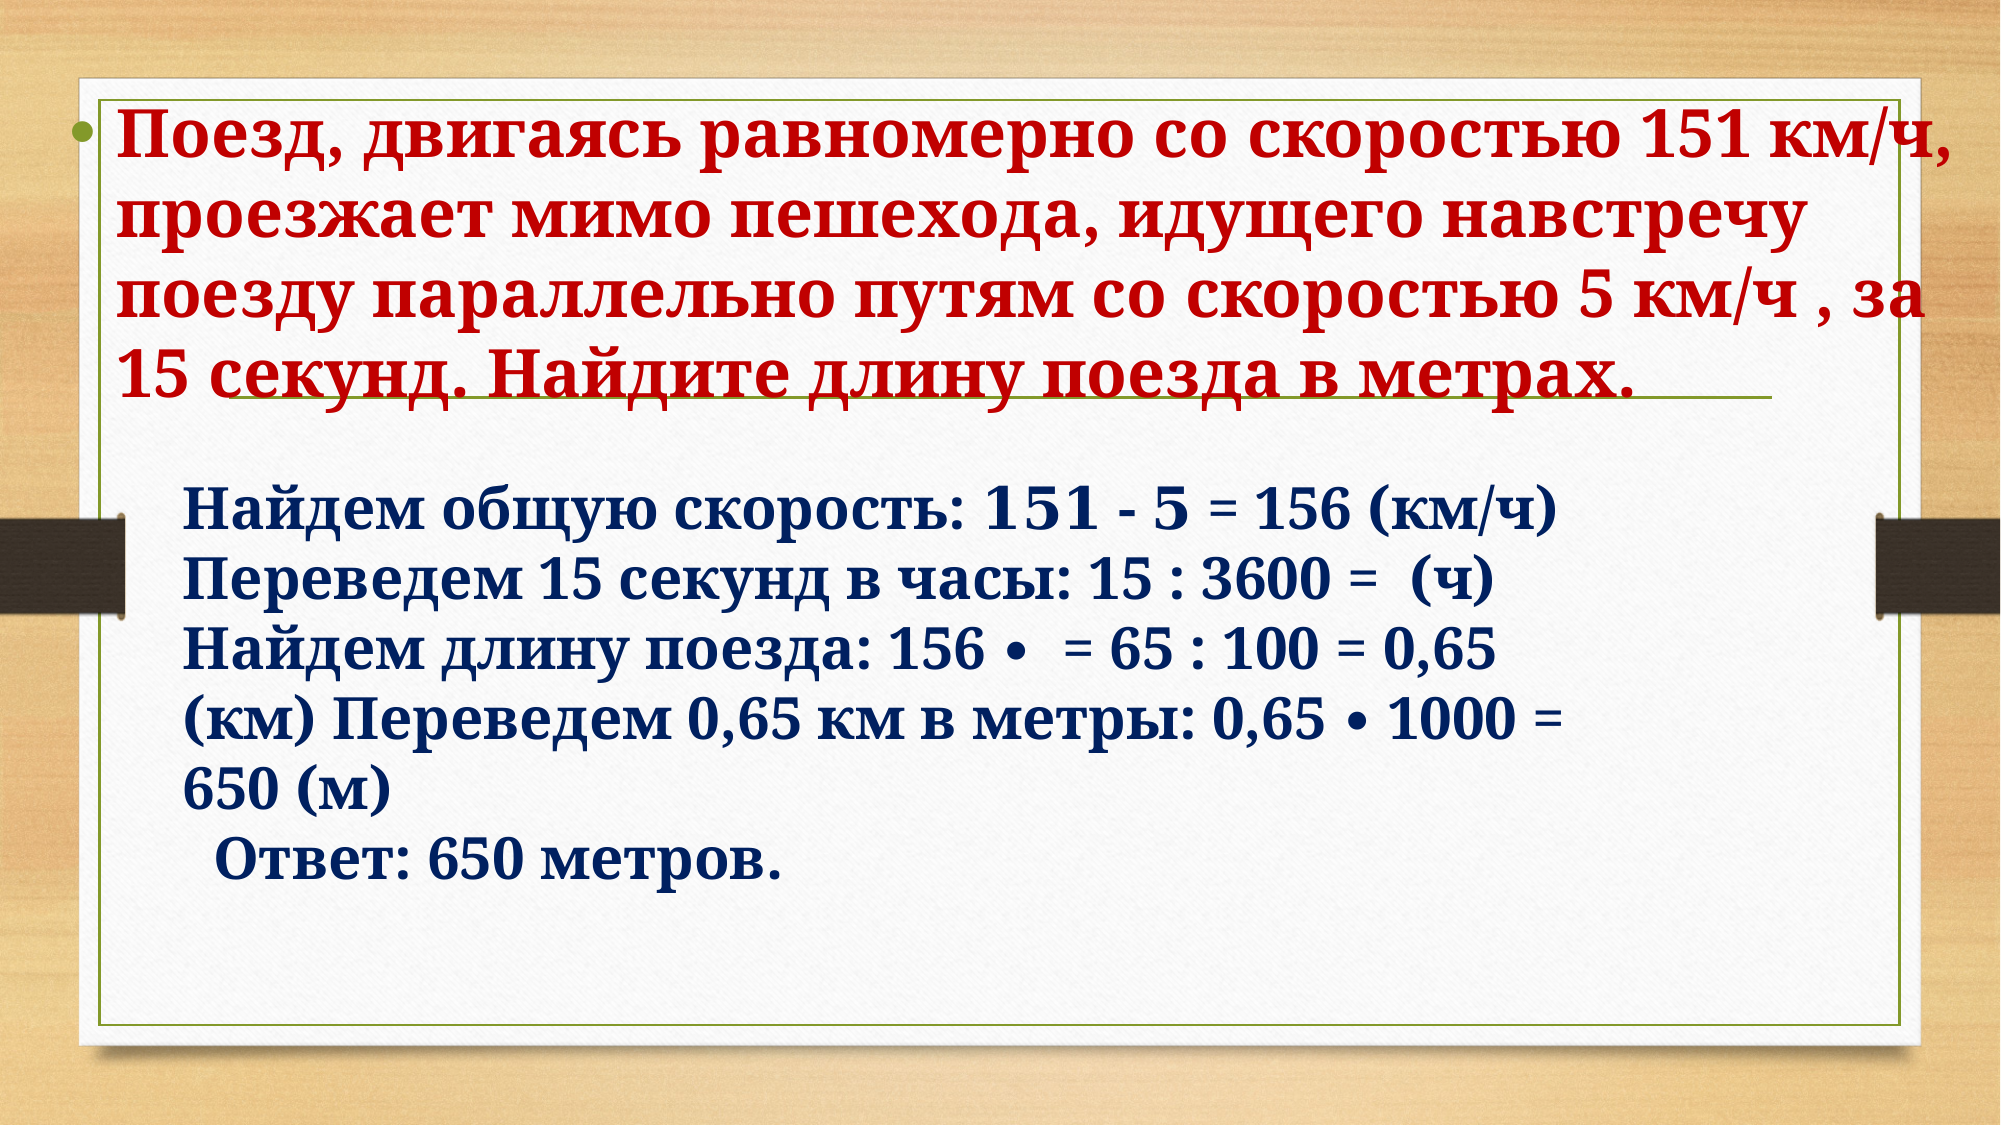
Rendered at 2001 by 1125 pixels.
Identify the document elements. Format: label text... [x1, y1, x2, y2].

picture [0, 0, 2001, 1125]
list Поезд, двигаясь равномерно со скоростью 151 км/ч, проезжает мимо пешехода, идущего навстречу поезду параллельно путям со скоростью 5 км/ч , за 15 секунд. Найдите длину поезда в метрах. [54, 83, 2000, 421]
